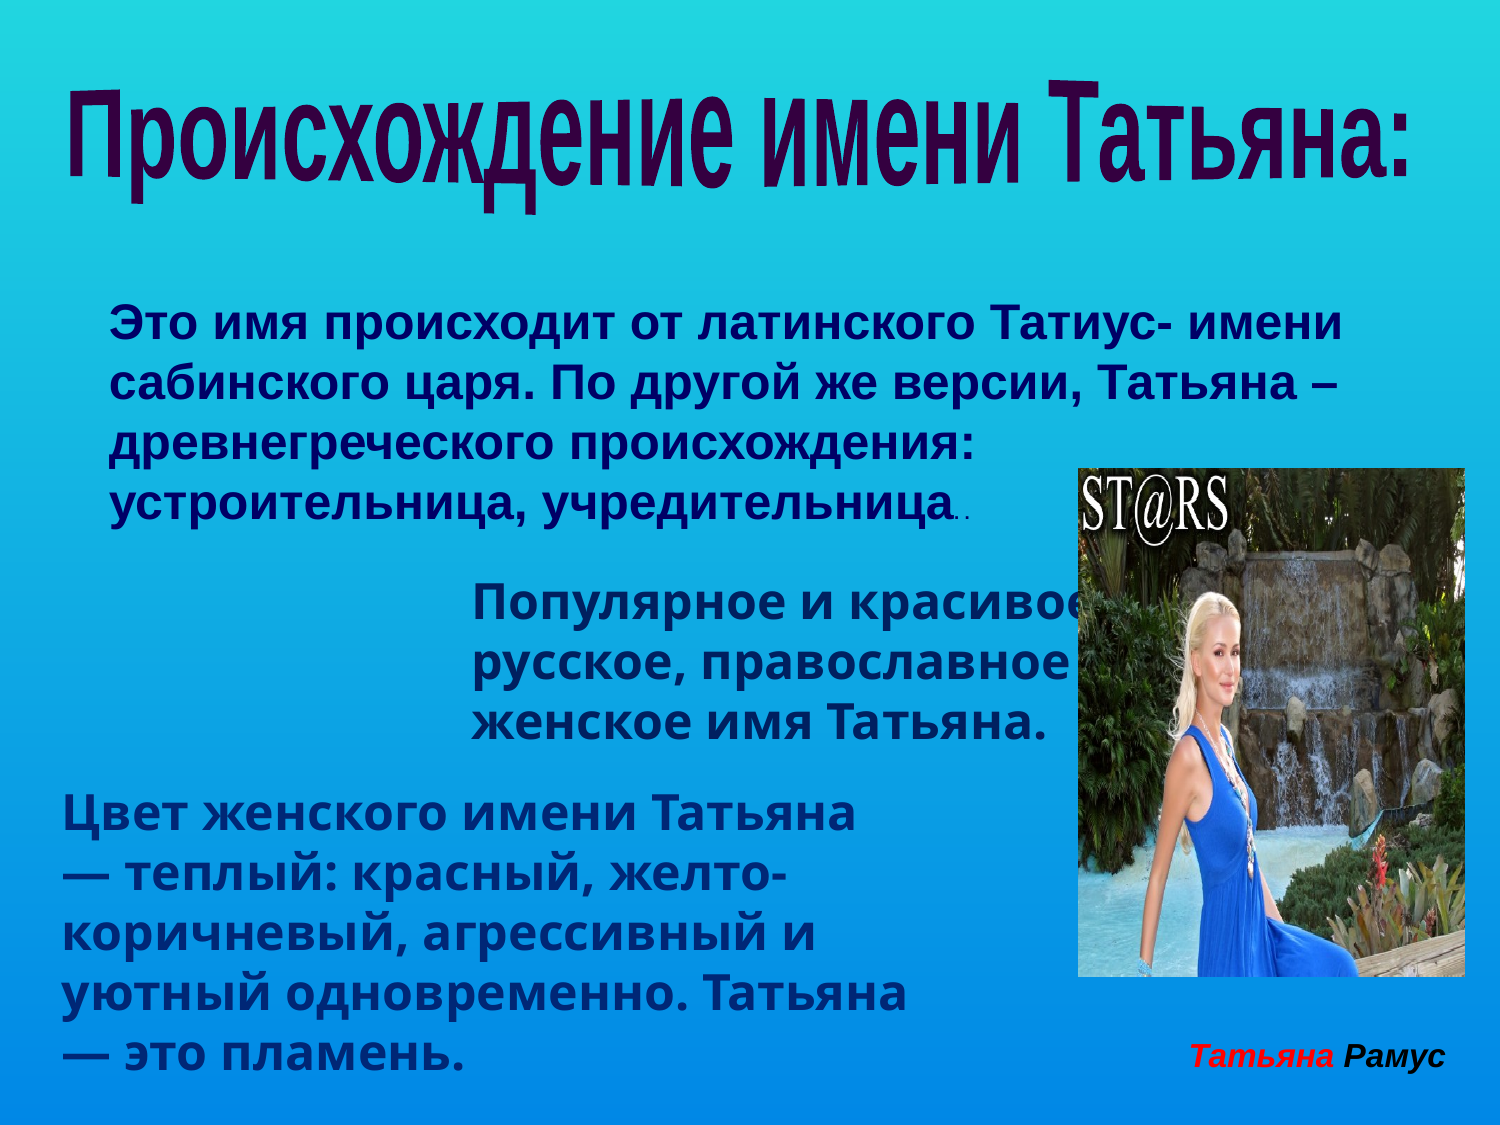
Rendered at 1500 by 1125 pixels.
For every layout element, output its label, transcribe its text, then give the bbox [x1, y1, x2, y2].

picture [1072, 891, 1076, 902]
text_box Татьяна Рамус [1173, 986, 1471, 1119]
text_box Цвет женского имени Татьяна — теплый: красный, желто-коричневый, агрессивный и уютный одновременно. Татьяна — это пламень. [46, 773, 926, 1089]
text_box Это имя происходит от латинского Татиус- имени сабинского царя. По другой же версии, Татьяна – древнегреческого происхождения: устроительница, учредительница. . [93, 282, 1371, 538]
picture [1077, 465, 1500, 977]
text_box Популярное и красивое русское, православное женское имя Татьяна. [456, 562, 1072, 758]
